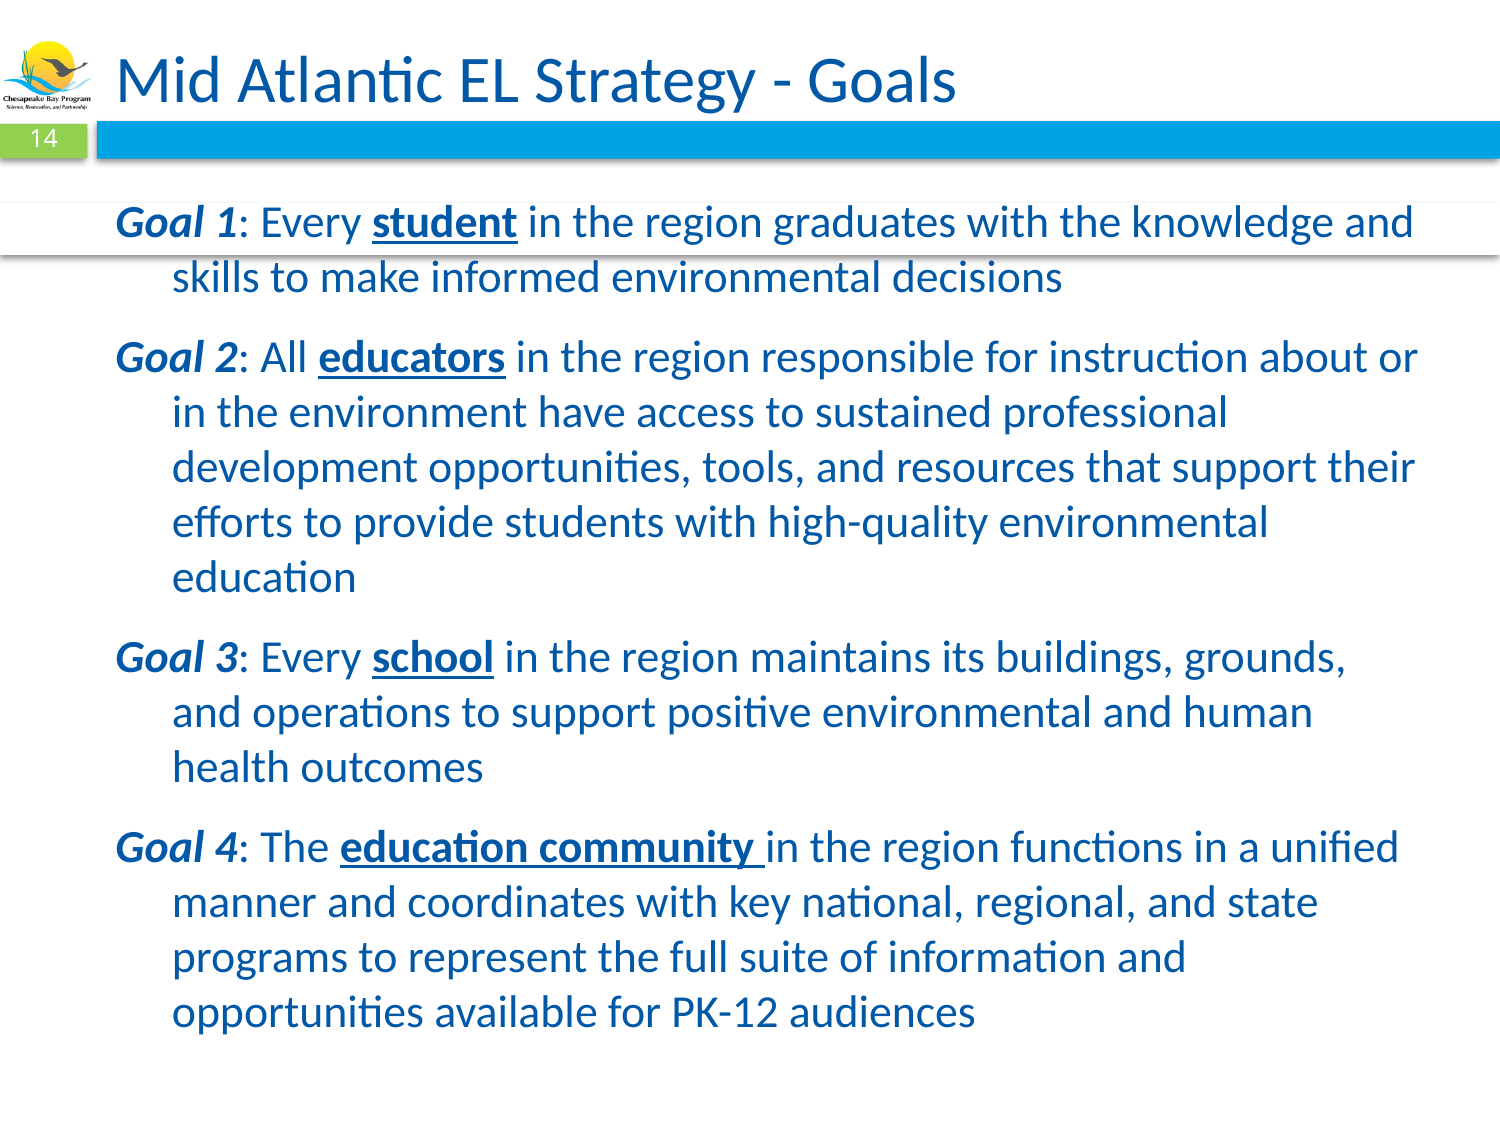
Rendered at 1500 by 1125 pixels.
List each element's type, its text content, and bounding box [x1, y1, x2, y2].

picture [0, 28, 93, 122]
list Goal 1: Every student in the region graduates with the knowledge and skills to make informed environmental decisions Goal 2: All educators in the region responsible for instruction about or in the environment have access to sustained professional development opportunities, tools, and resources that support their efforts to provide students with high-quality environmental education Goal 3: Every school in the region maintains its buildings, grounds, and operations to support positive environmental and human health outcomes Goal 4: The education community in the region functions in a unified manner and coordinates with key national, regional, and state programs to represent the full suite of information and opportunities available for PK-12 audiences [100, 184, 1439, 1013]
slide_number 14 [0, 122, 88, 157]
title Mid Atlantic EL Strategy - Goals [100, 37, 1439, 114]
